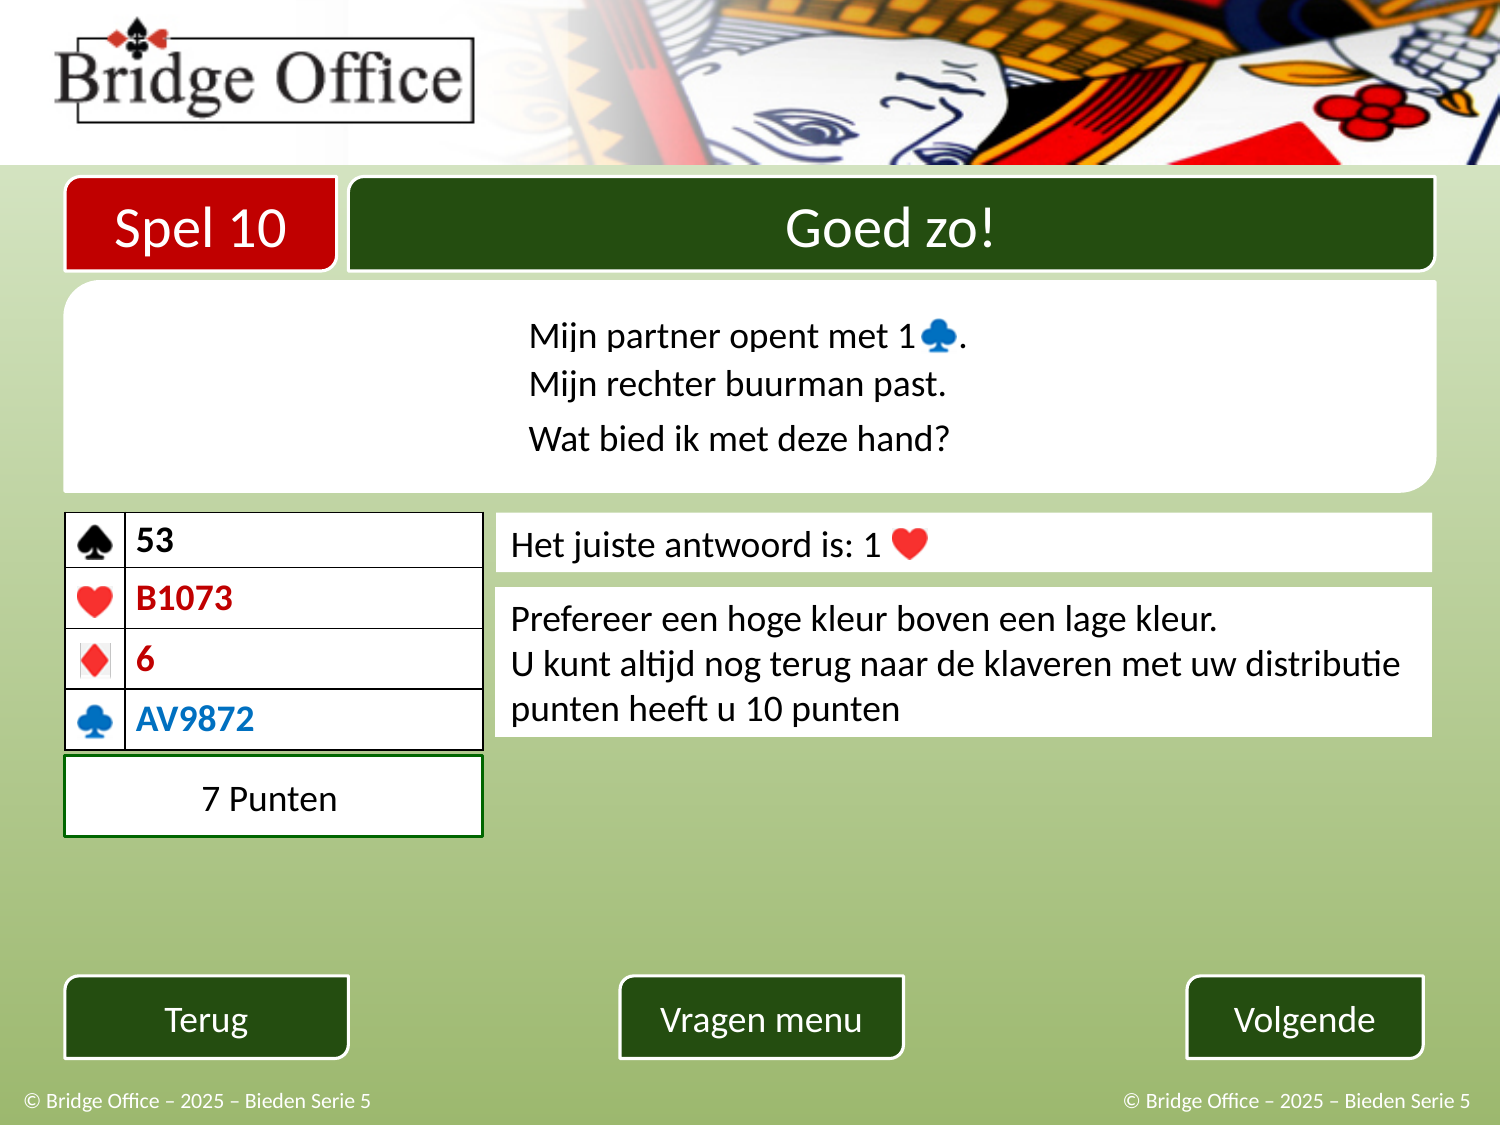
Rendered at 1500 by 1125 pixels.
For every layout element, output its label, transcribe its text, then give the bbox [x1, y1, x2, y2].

picture [920, 318, 957, 354]
text_box [63, 280, 1437, 493]
text_box Vragen menu [618, 974, 906, 1061]
picture [892, 528, 928, 560]
table_cell AV9872 [126, 690, 482, 749]
text_box Wat bied ik met deze hand? [513, 406, 987, 467]
text_box Goed zo! [346, 179, 1437, 273]
text_box 7 Punten [63, 754, 484, 838]
table_cell [66, 690, 124, 749]
text_box Mijn rechter buurman past. [513, 352, 987, 406]
picture [0, 0, 1500, 166]
picture [77, 585, 114, 618]
table_header 53 [126, 513, 482, 567]
text_box Mijn partner opent met 1 . [513, 303, 1022, 364]
table_cell 6 [126, 629, 482, 688]
text_box Spel 10 [63, 179, 339, 273]
table_header [66, 513, 124, 567]
picture [77, 643, 114, 679]
picture [77, 703, 114, 740]
text_box Prefereer een hoge kleur boven een lage kleur. U kunt altijd nog terug naar de klaveren met uw distributie punten heeft u 10 punten [495, 587, 1432, 737]
text_box Terug [63, 974, 350, 1061]
text_box © Bridge Office – 2025 – Bieden Serie 5 [1107, 1079, 1500, 1121]
picture [77, 524, 114, 561]
table_cell [66, 629, 124, 688]
text_box Volgende [1185, 974, 1425, 1061]
text_box Het juiste antwoord is: 1 [496, 512, 1433, 573]
text_box © Bridge Office – 2025 – Bieden Serie 5 [8, 1079, 393, 1121]
table_cell B1073 [126, 568, 482, 628]
table_cell [66, 568, 124, 628]
